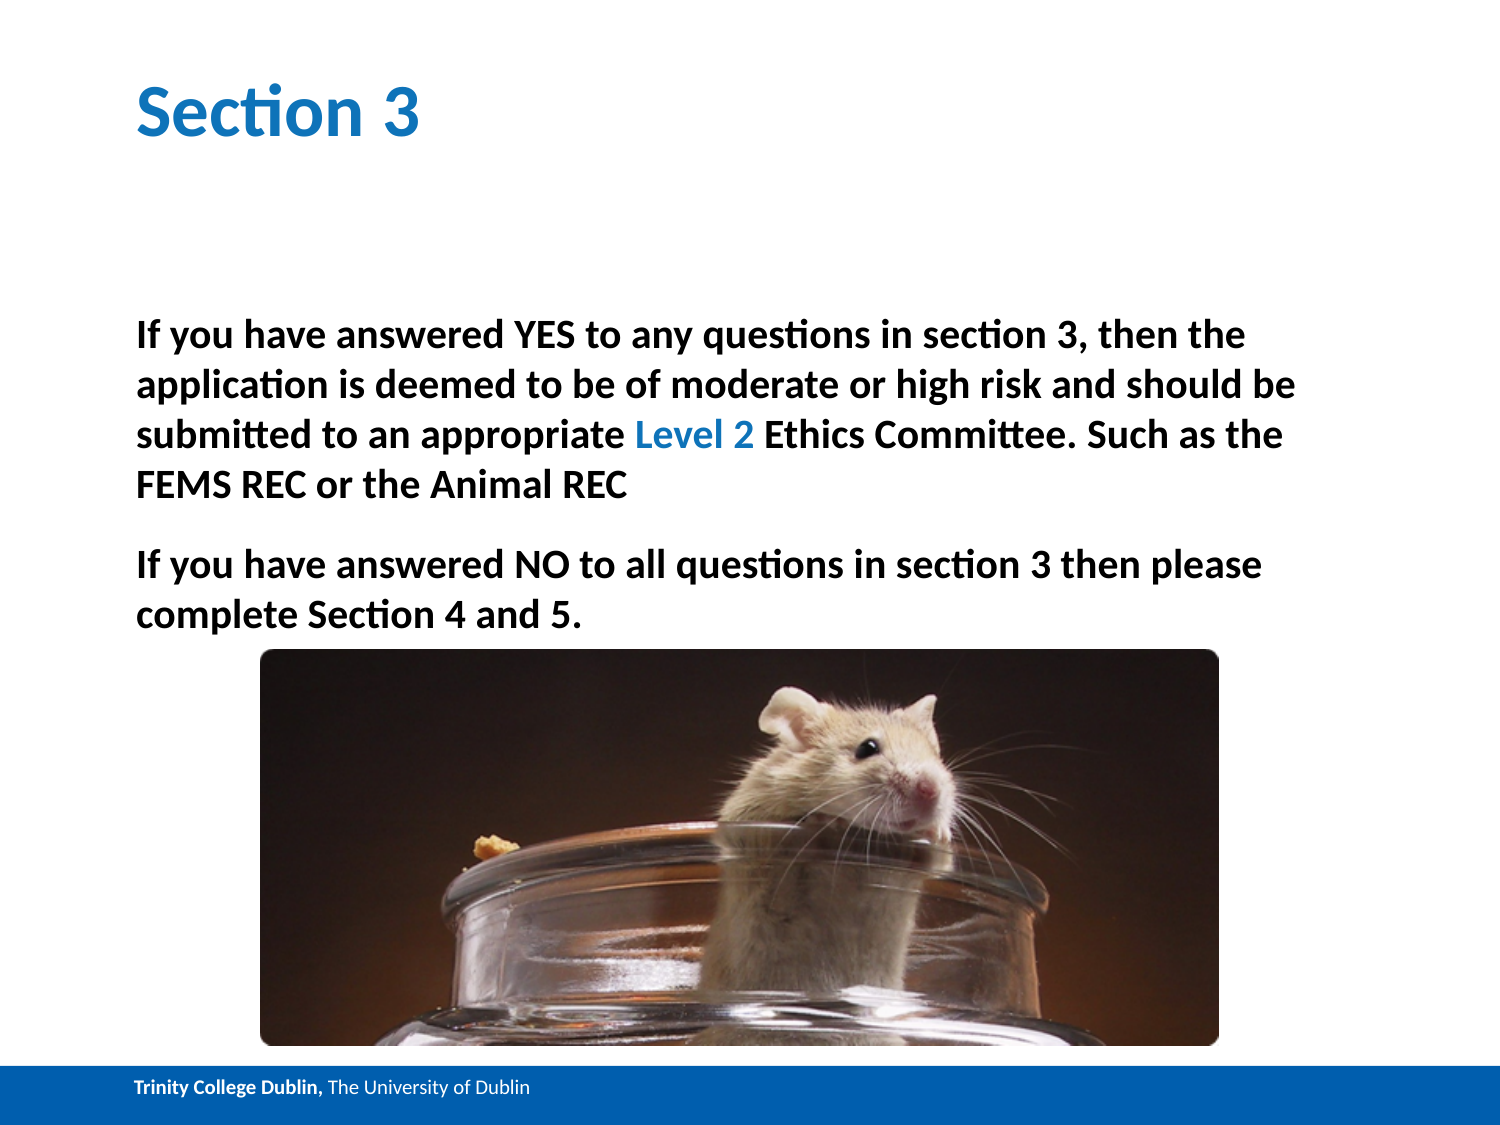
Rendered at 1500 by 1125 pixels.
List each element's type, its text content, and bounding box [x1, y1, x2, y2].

title Section 3 [135, 59, 1367, 152]
picture [260, 649, 1219, 1046]
list If you have answered YES to any questions in section 3, then the application is deemed to be of moderate or high risk and should be submitted to an appropriate Level 2 Ethics Committee. Such as the FEMS REC or the Animal REC If you have answered NO to all questions in section 3 then please complete Section 4 and 5. [135, 307, 1367, 980]
